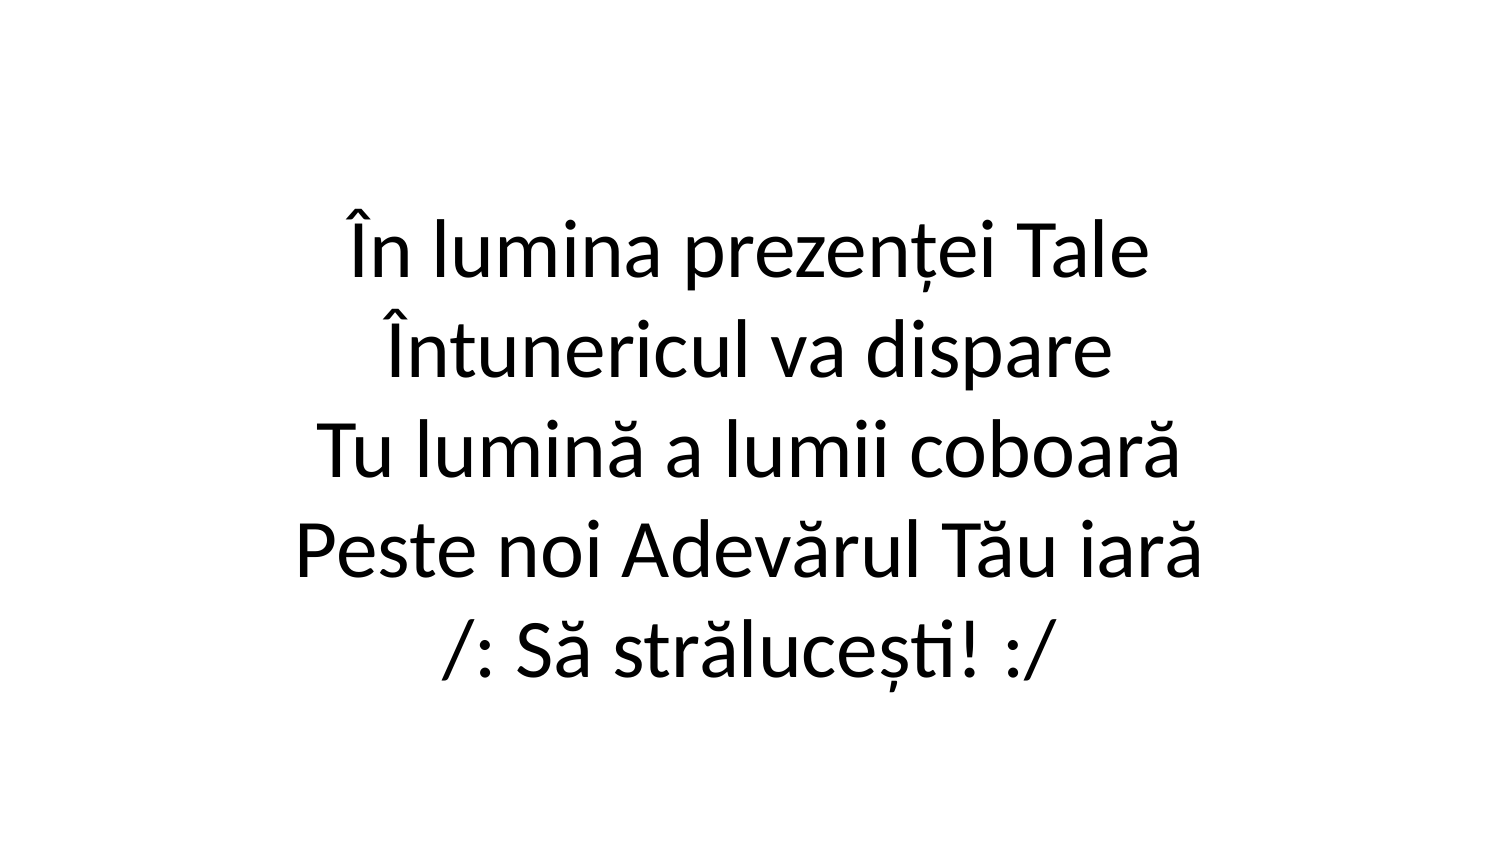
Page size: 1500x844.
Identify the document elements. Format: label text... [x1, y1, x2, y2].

text_box În lumina prezenței Tale Întunericul va dispare Tu lumină a lumii coboară Peste noi Adevărul Tău iară /: Să strălucești! :/ [280, 142, 1220, 702]
